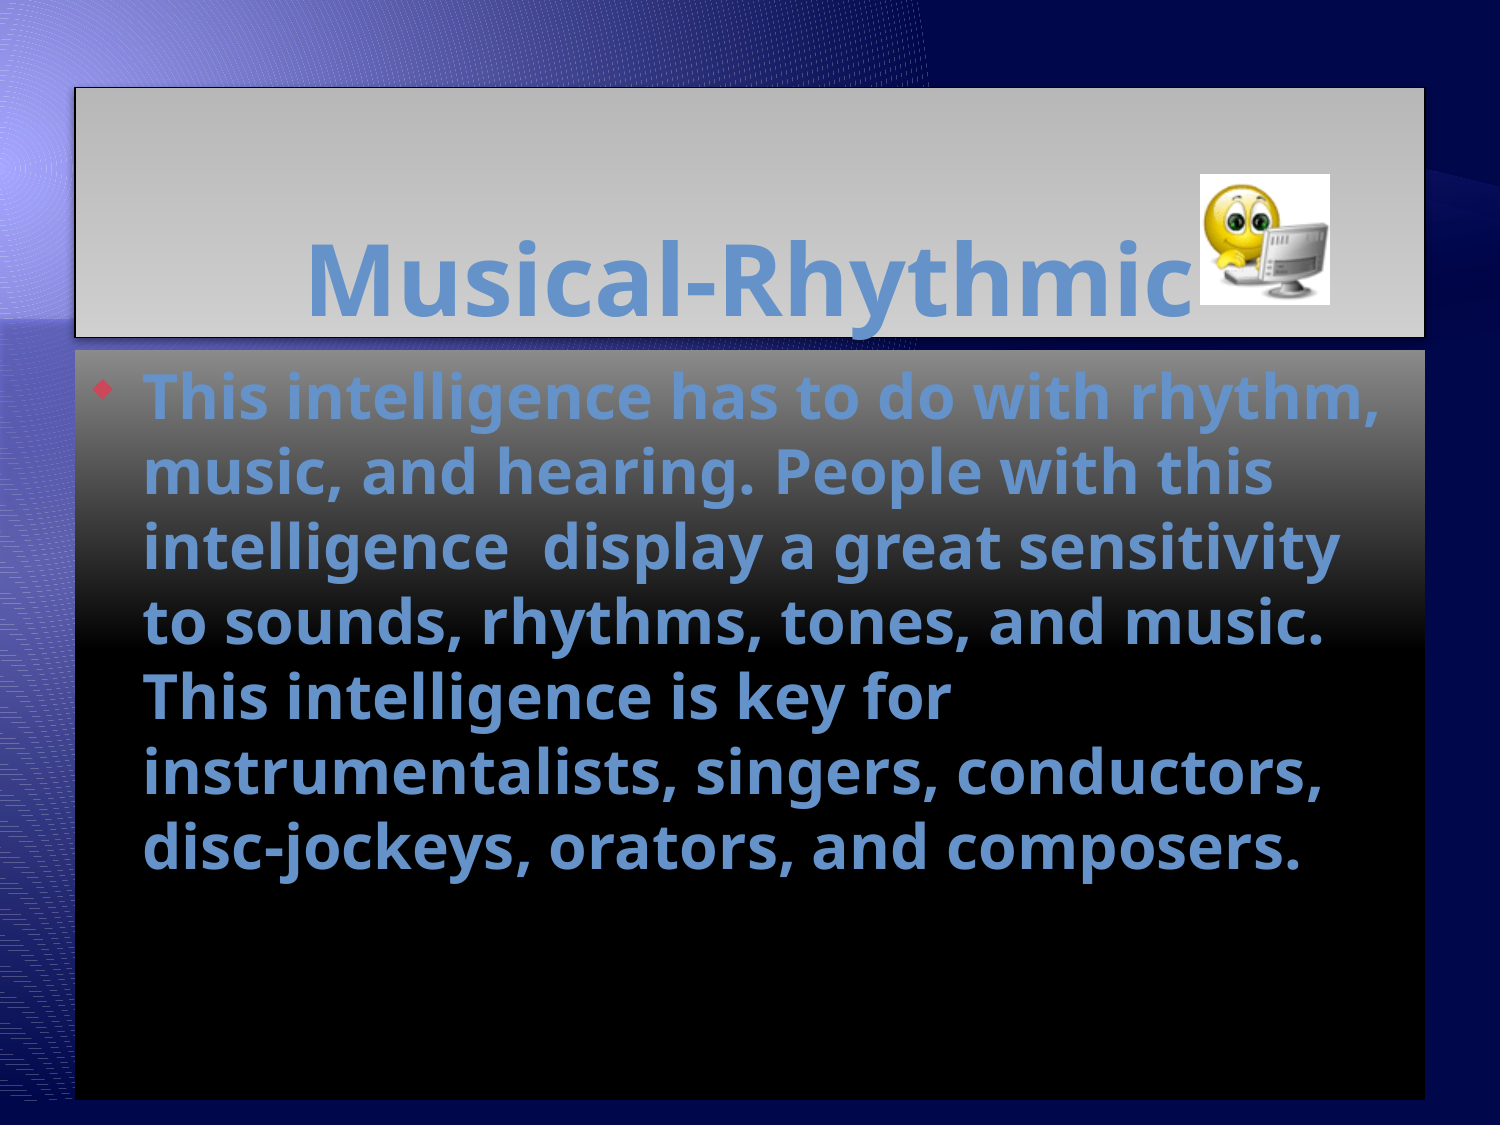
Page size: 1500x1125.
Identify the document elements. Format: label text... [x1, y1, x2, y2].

title Musical-Rhythmic [74, 87, 1426, 338]
list This intelligence has to do with rhythm, music, and hearing. People with this intelligence display a great sensitivity to sounds, rhythms, tones, and music. This intelligence is key for instrumentalists, singers, conductors, disc-jockeys, orators, and composers. [75, 350, 1425, 1100]
picture [1199, 174, 1330, 305]
